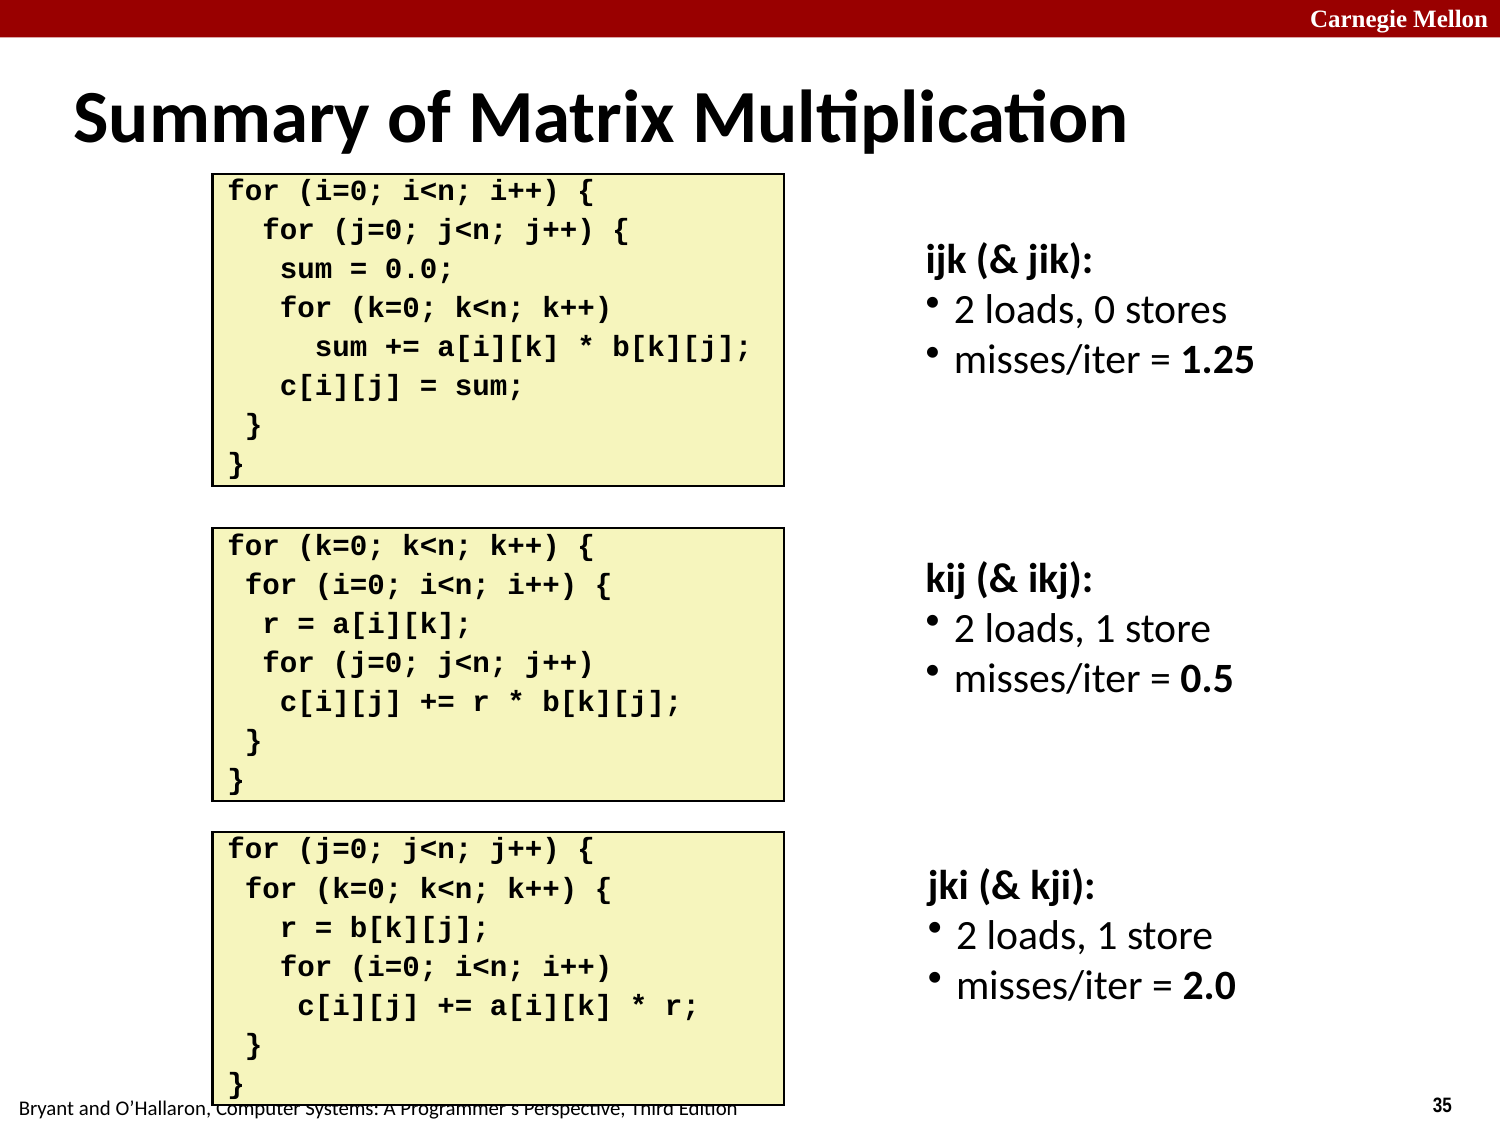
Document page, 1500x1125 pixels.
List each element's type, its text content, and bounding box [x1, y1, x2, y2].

text_box for (j=0; j<n; j++) { for (k=0; k<n; k++) { r = b[k][j]; for (i=0; i<n; i++) c[i][j] += a[i][k] * r; } } [212, 832, 784, 1106]
text_box for (k=0; k<n; k++) { for (i=0; i<n; i++) { r = a[i][k]; for (j=0; j<n; j++) c[i][j] += r * b[k][j]; } } [212, 528, 784, 802]
text_box ijk (& jik): 2 loads, 0 stores misses/iter = 1.25 [910, 224, 1271, 390]
title Summary of Matrix Multiplication [58, 49, 1305, 176]
text_box jki (& kji): 2 loads, 1 store misses/iter = 2.0 [912, 850, 1252, 1016]
text_box kij (& ikj): 2 loads, 1 store misses/iter = 0.5 [910, 543, 1250, 709]
text_box for (i=0; i<n; i++) { for (j=0; j<n; j++) { sum = 0.0; for (k=0; k<n; k++) sum += a[i][k] * b[k][j]; c[i][j] = sum; } } [212, 173, 784, 486]
